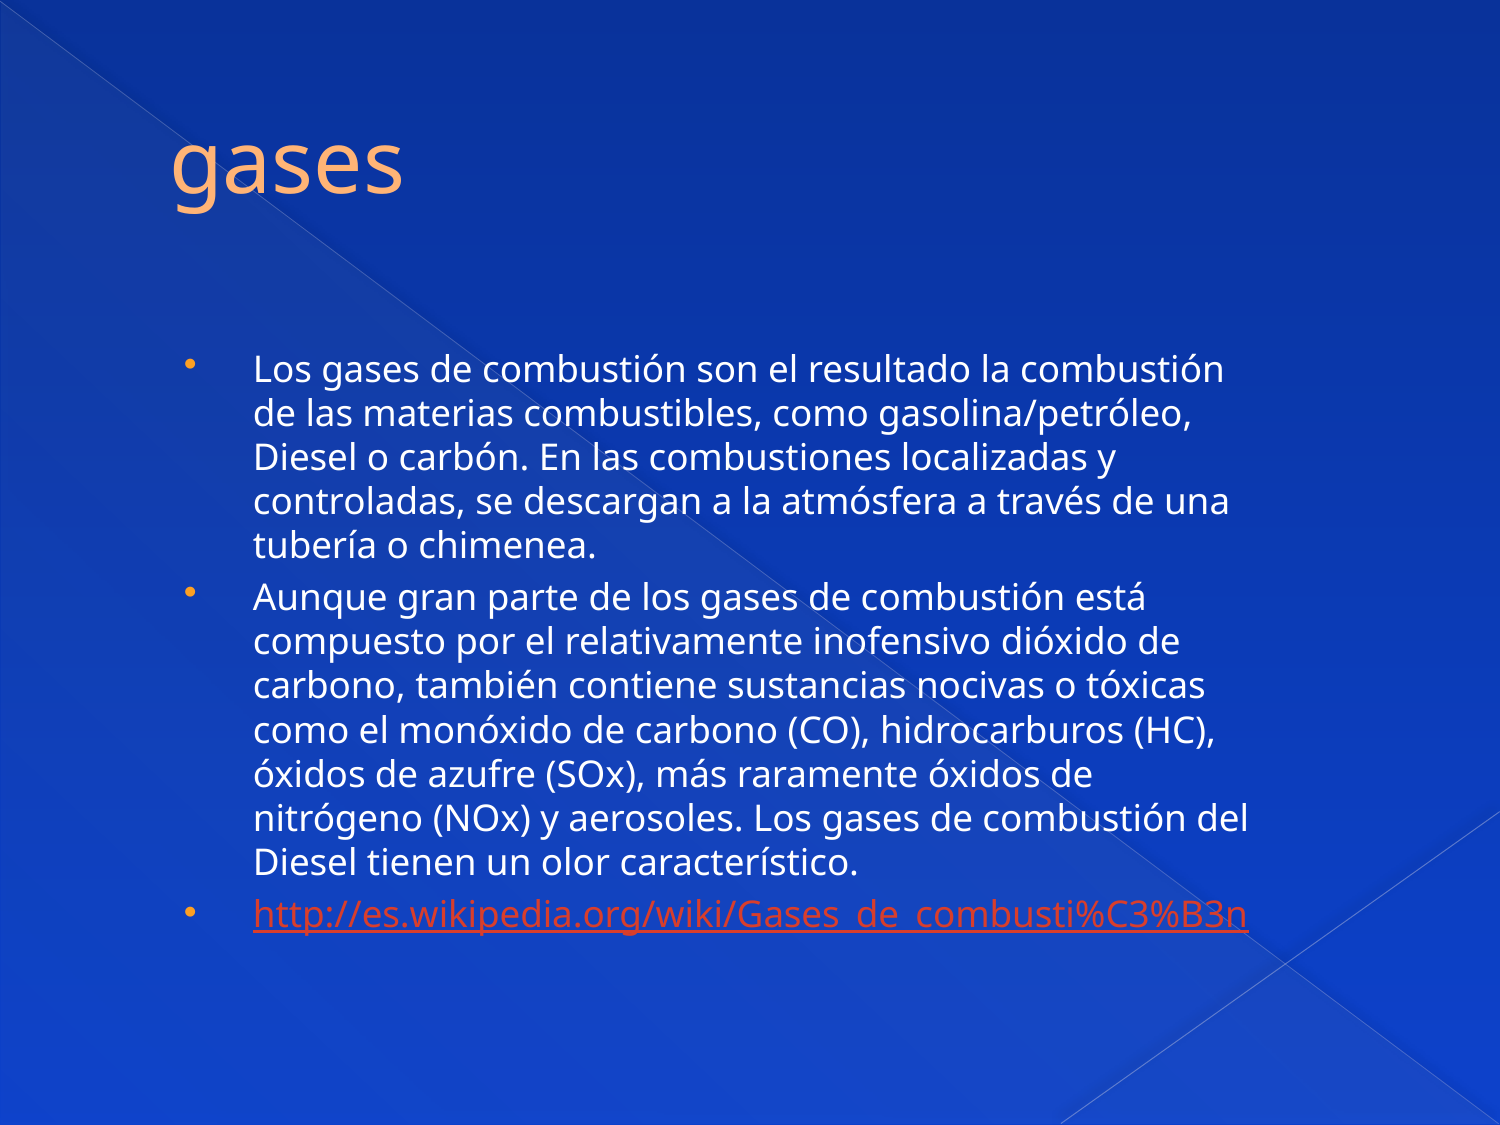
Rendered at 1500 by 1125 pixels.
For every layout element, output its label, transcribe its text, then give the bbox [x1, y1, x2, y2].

title gases [75, 43, 1425, 274]
list Los gases de combustión son el resultado la combustión de las materias combustibles, como gasolina/petróleo, Diesel o carbón. En las combustiones localizadas y controladas, se descargan a la atmósfera a través de una tubería o chimenea. Aunque gran parte de los gases de combustión está compuesto por el relativamente inofensivo dióxido de carbono, también contiene sustancias nocivas o tóxicas como el monóxido de carbono (CO), hidrocarburos (HC), óxidos de azufre (SOx), más raramente óxidos de nitrógeno (NOx) y aerosoles. Los gases de combustión del Diesel tienen un olor característico. http://es.wikipedia.org/wiki/Gases_de_combusti%C3%B3n [159, 338, 1275, 965]
